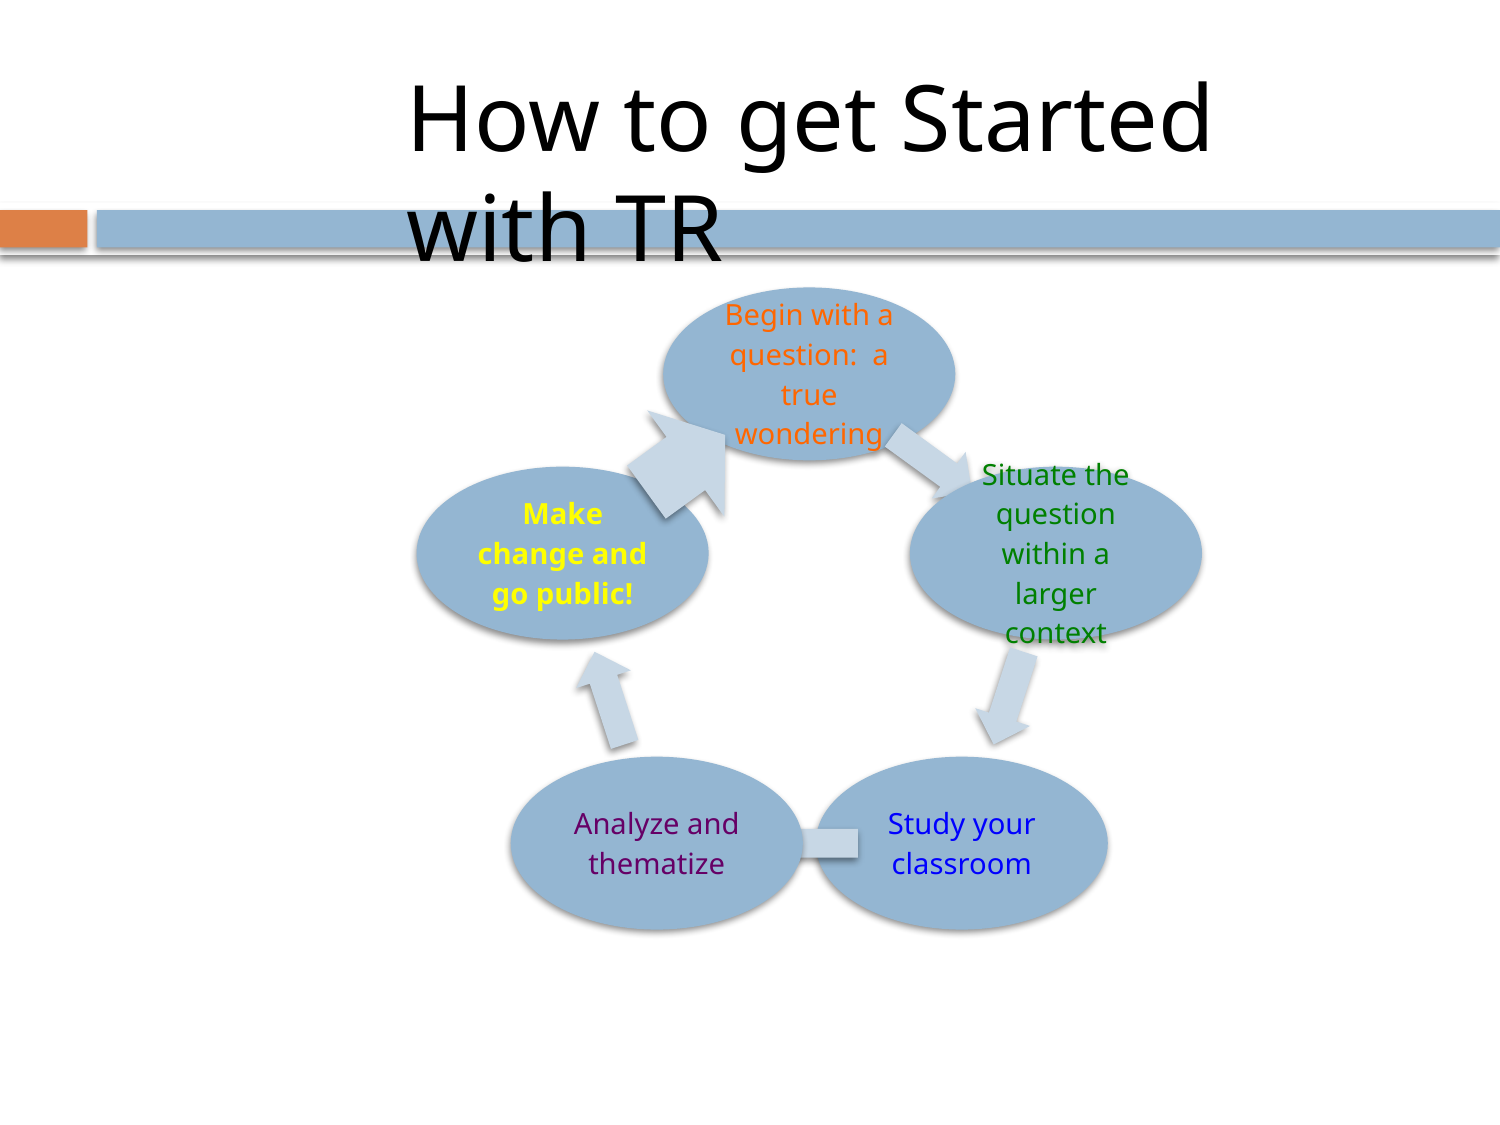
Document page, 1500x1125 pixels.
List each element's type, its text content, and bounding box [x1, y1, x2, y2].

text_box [224, 287, 1394, 980]
text_box How to get Started with TR [391, 52, 1436, 287]
